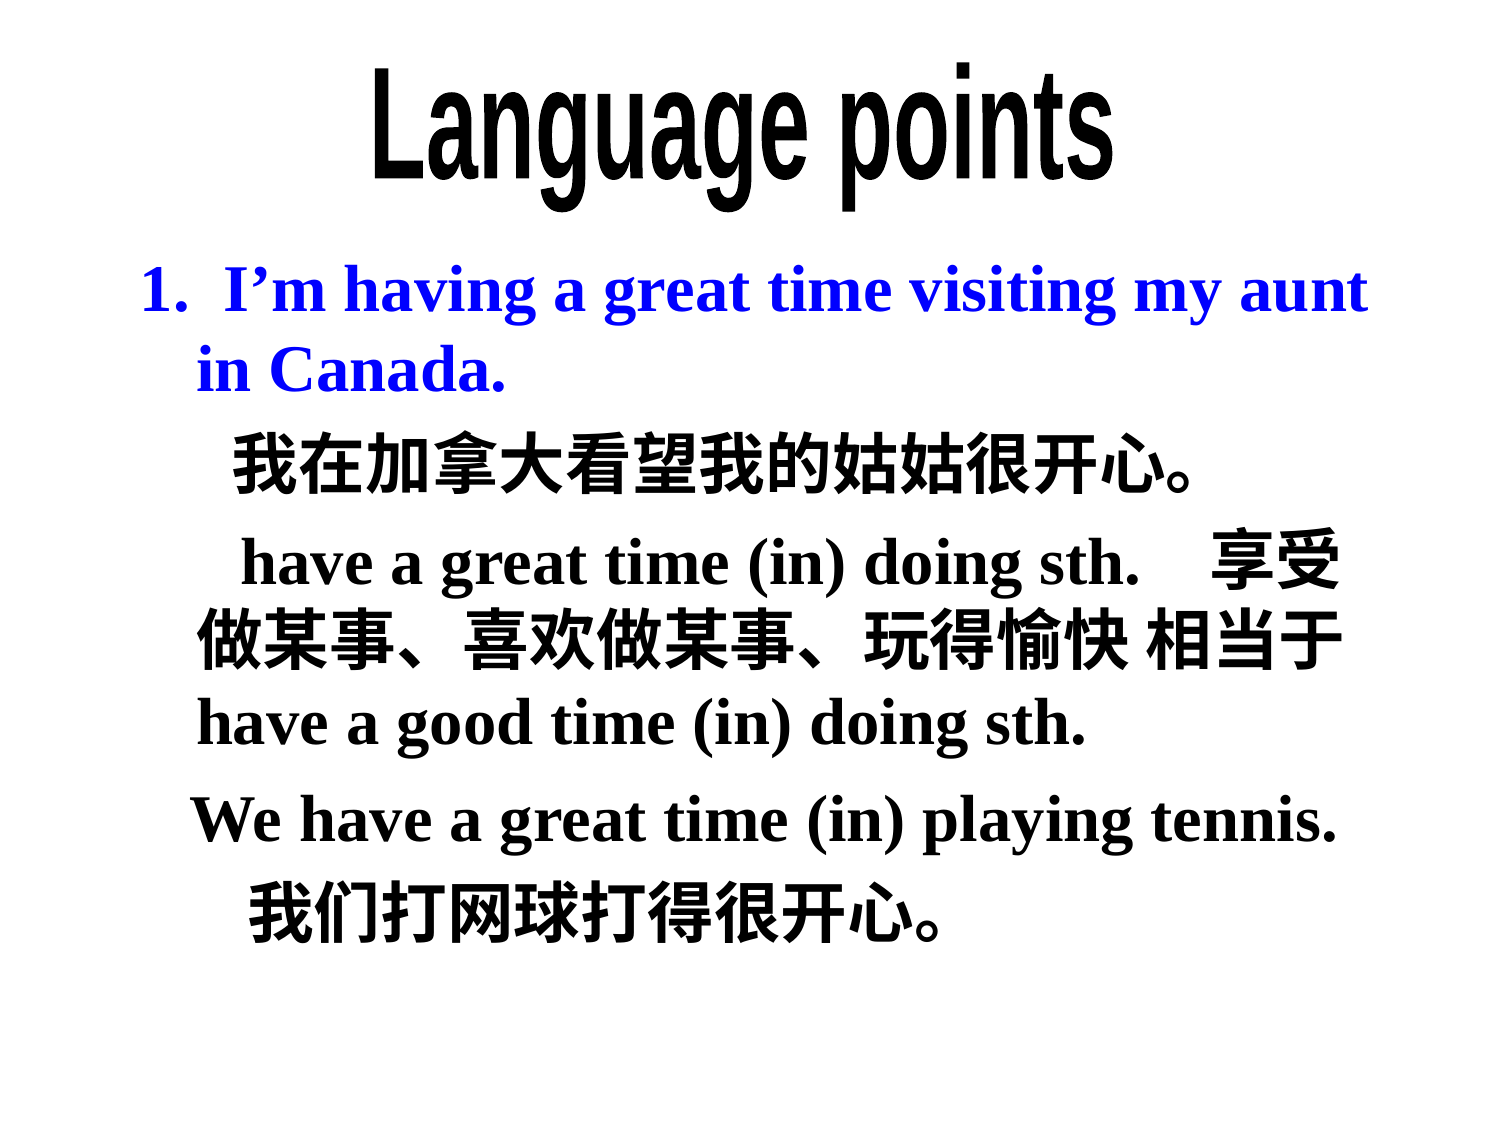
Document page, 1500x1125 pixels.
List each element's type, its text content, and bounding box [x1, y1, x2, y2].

text_box 1. I’m having a great time visiting my aunt in Canada. 我在加拿大看望我的姑姑很开心。 have a great time (in) doing sth. 享受做某事、喜欢做某事、玩得愉快 相当于have a good time (in) doing sth. We have a great time (in) playing tennis. 我们打网球打得很开心。 [124, 237, 1388, 959]
